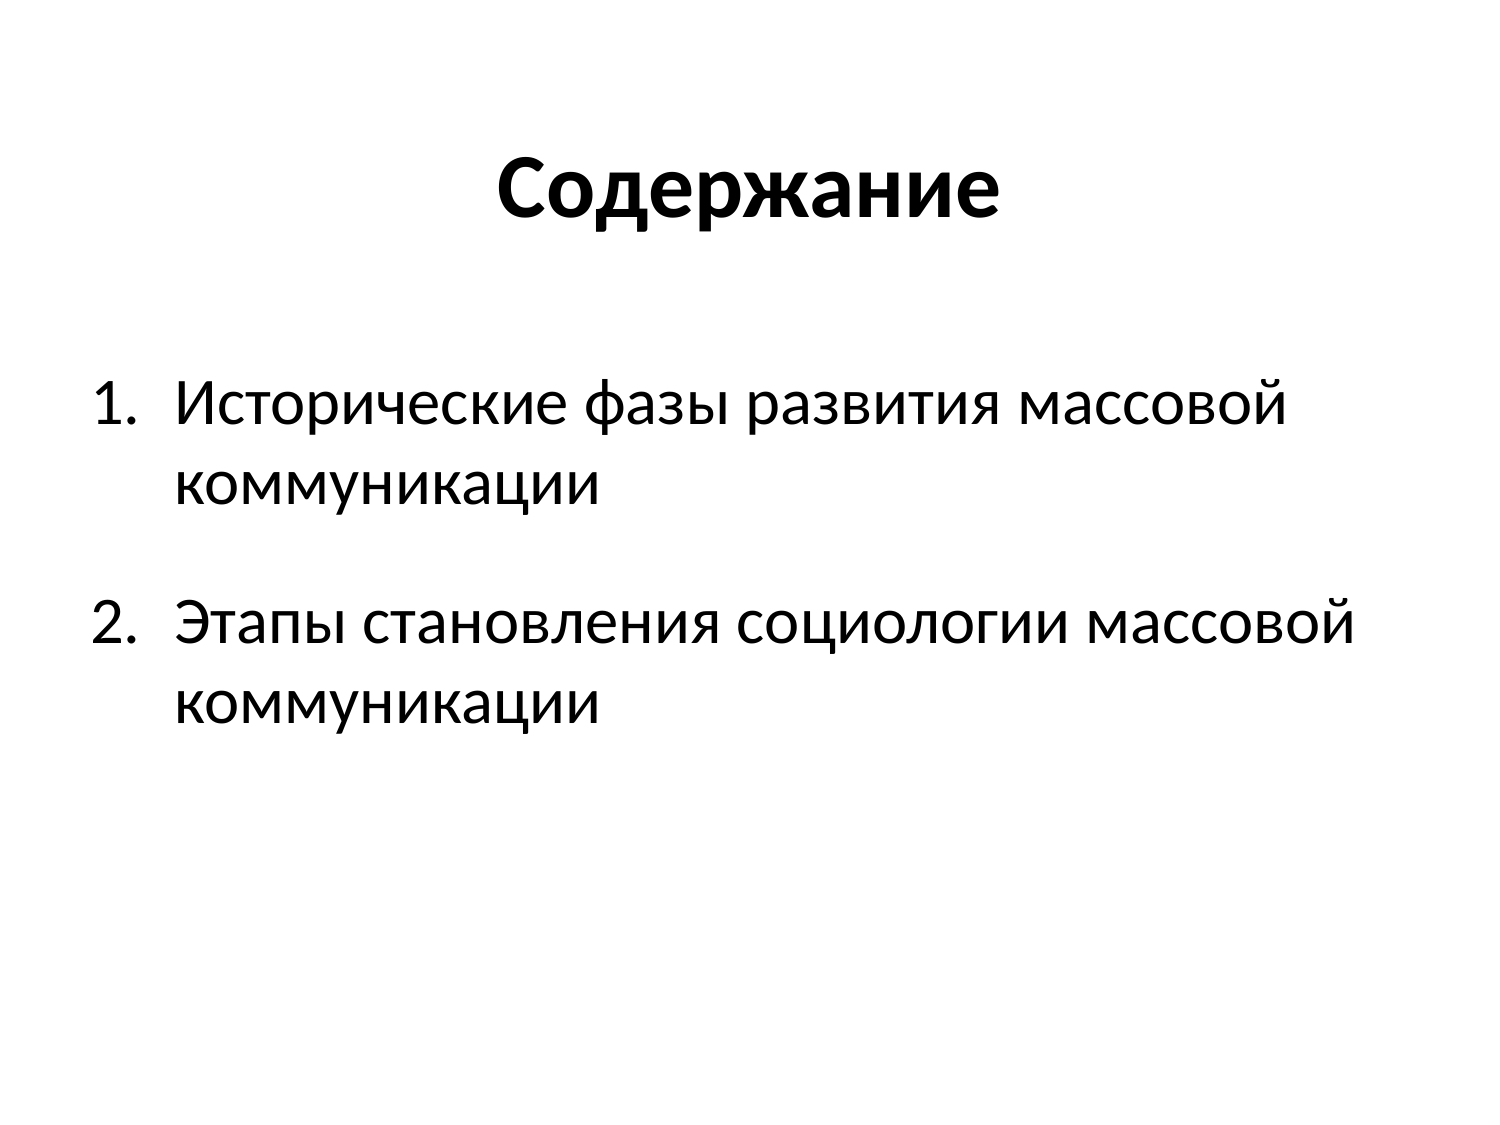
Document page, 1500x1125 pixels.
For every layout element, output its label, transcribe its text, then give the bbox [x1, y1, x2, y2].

list Исторические фазы развития массовой коммуникации Этапы становления социологии массовой коммуникации [75, 350, 1425, 1005]
title Содержание [75, 87, 1425, 275]
